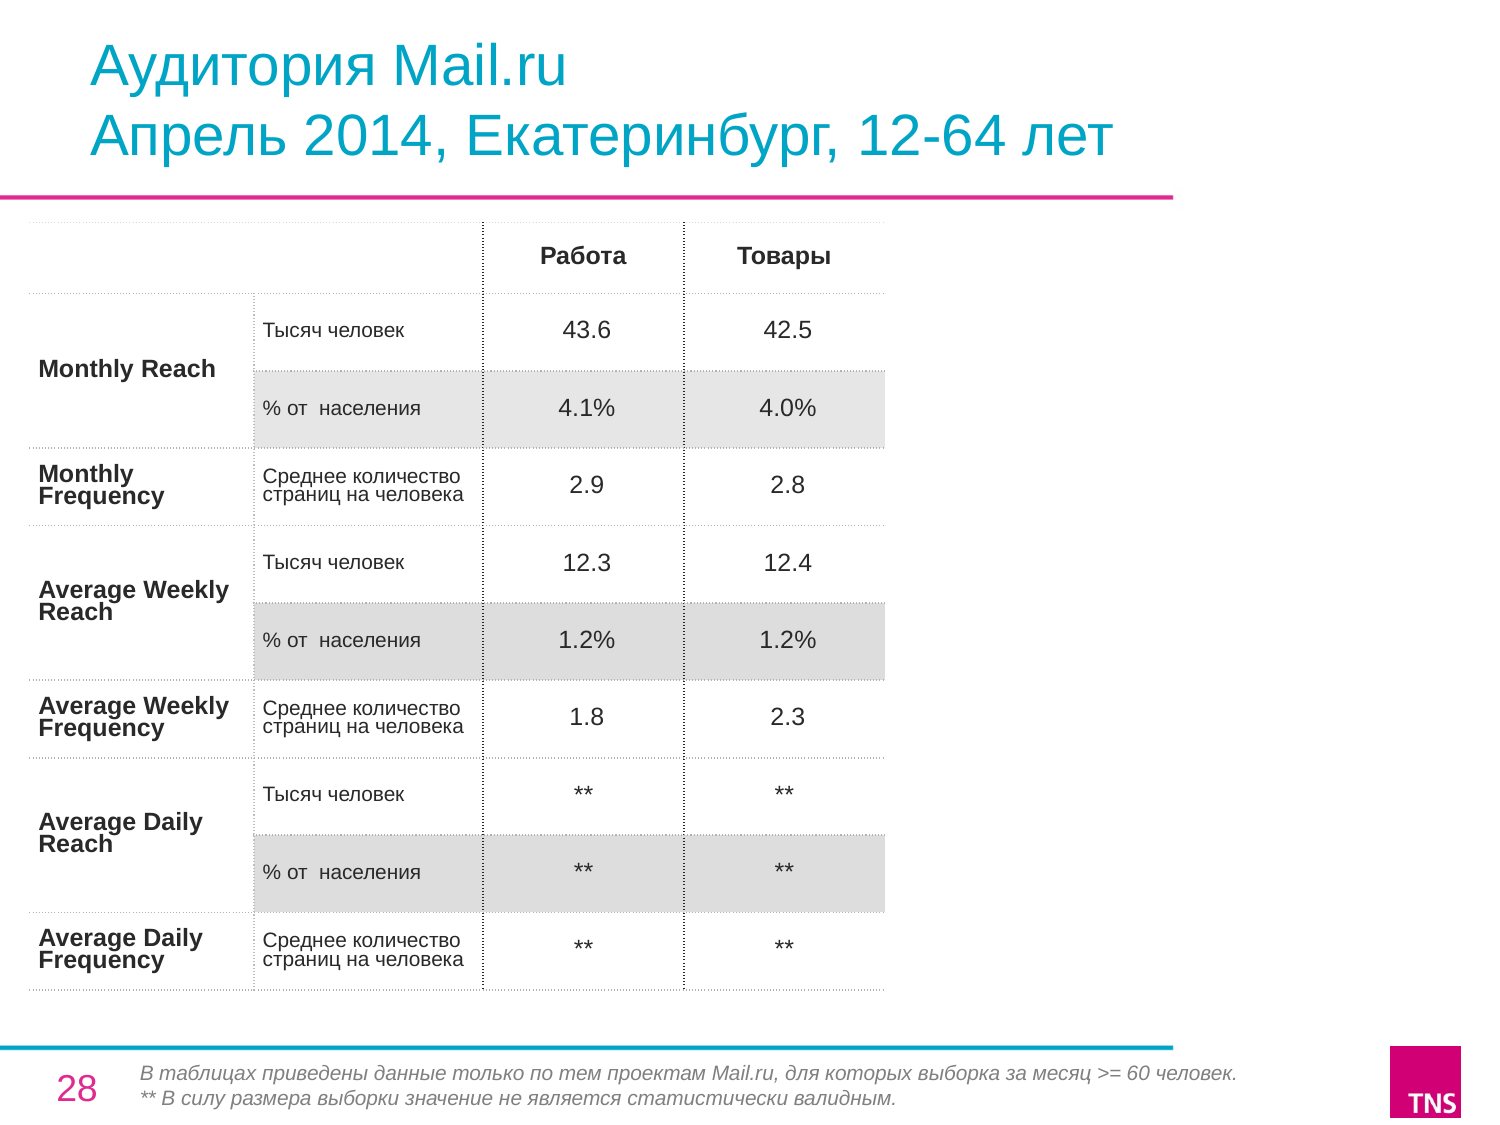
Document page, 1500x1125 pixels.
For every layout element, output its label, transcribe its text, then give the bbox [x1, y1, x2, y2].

table_cell ** [684, 912, 885, 990]
table_cell 12.4 [684, 526, 885, 603]
table_cell Тысяч человек [254, 758, 483, 835]
slide_number 28 [40, 1055, 392, 1125]
table_header [29, 223, 483, 294]
table_cell 42.5 [684, 294, 885, 371]
table_cell 2.3 [684, 680, 885, 758]
table_cell Среднее количество страниц на человека [254, 680, 483, 758]
table_cell 4.1% [483, 371, 684, 448]
table_cell Average Weekly Reach [29, 526, 254, 680]
table_cell Среднее количество страниц на человека [254, 912, 483, 990]
table_cell ** [483, 835, 684, 912]
text_box В таблицах приведены данные только по тем проектам Mail.ru, для которых выборка за месяц >= 60 человек. ** В силу размера выборки значение не является статистически валидным. [124, 1052, 1463, 1117]
table_cell 1.2% [684, 603, 885, 680]
table_cell 43.6 [483, 294, 684, 371]
picture [0, 0, 1500, 1125]
table_cell Monthly Frequency [29, 448, 254, 526]
table_cell ** [684, 758, 885, 835]
table_cell 2.8 [684, 448, 885, 526]
table_cell 12.3 [483, 526, 684, 603]
table_cell Тысяч человек [254, 294, 483, 371]
table_cell ** [483, 912, 684, 990]
table_header Товары [684, 223, 885, 294]
table_cell % от населения [254, 835, 483, 912]
table_cell ** [483, 758, 684, 835]
table_cell 2.9 [483, 448, 684, 526]
table_cell % от населения [254, 603, 483, 680]
table_cell Average Weekly Frequency [29, 680, 254, 758]
table_header Работа [483, 223, 684, 294]
title Аудитория Mail.ru Апрель 2014, Екатеринбург, 12-64 лет [74, 8, 1476, 187]
table_cell % от населения [254, 371, 483, 448]
table_cell Тысяч человек [254, 526, 483, 603]
table_cell 1.2% [483, 603, 684, 680]
table_cell 4.0% [684, 371, 885, 448]
table_cell Average Daily Reach [29, 758, 254, 912]
table_cell Average Daily Frequency [29, 912, 254, 990]
table_cell Среднее количество страниц на человека [254, 448, 483, 526]
table_cell ** [684, 835, 885, 912]
table_cell Monthly Reach [29, 294, 254, 448]
table_cell 1.8 [483, 680, 684, 758]
